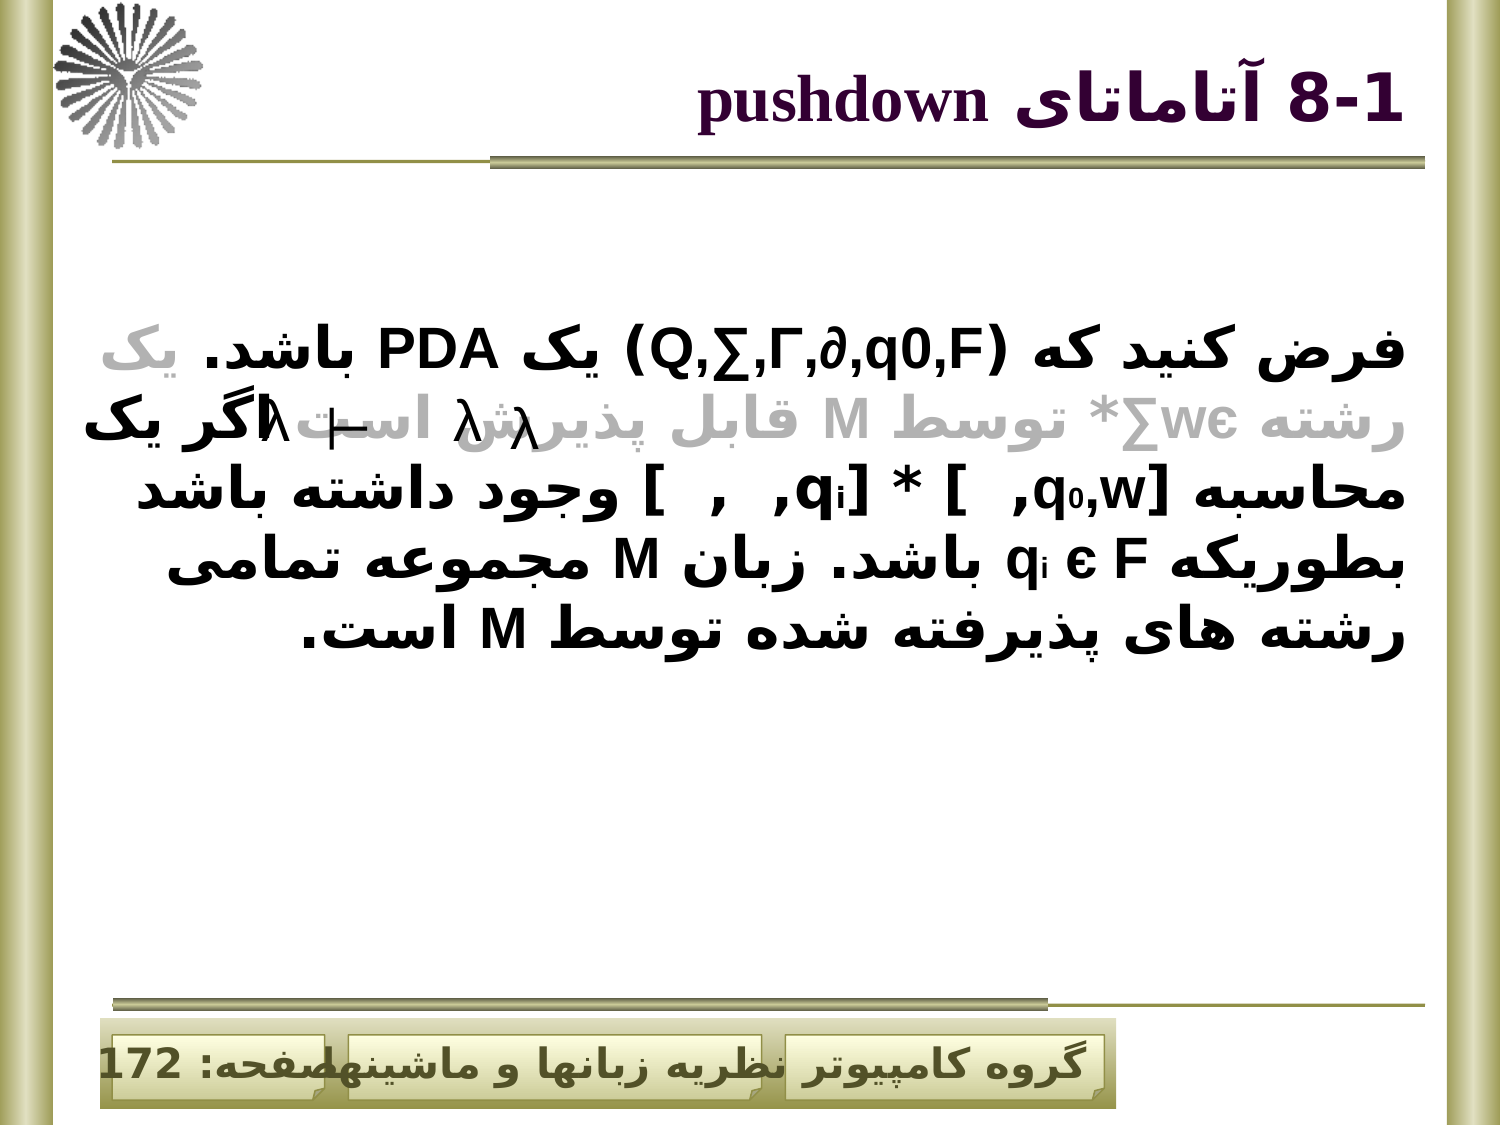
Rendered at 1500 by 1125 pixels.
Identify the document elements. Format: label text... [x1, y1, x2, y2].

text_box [5, 302, 1424, 599]
title 8-1 آتاماتای pushdown [147, 42, 1423, 147]
